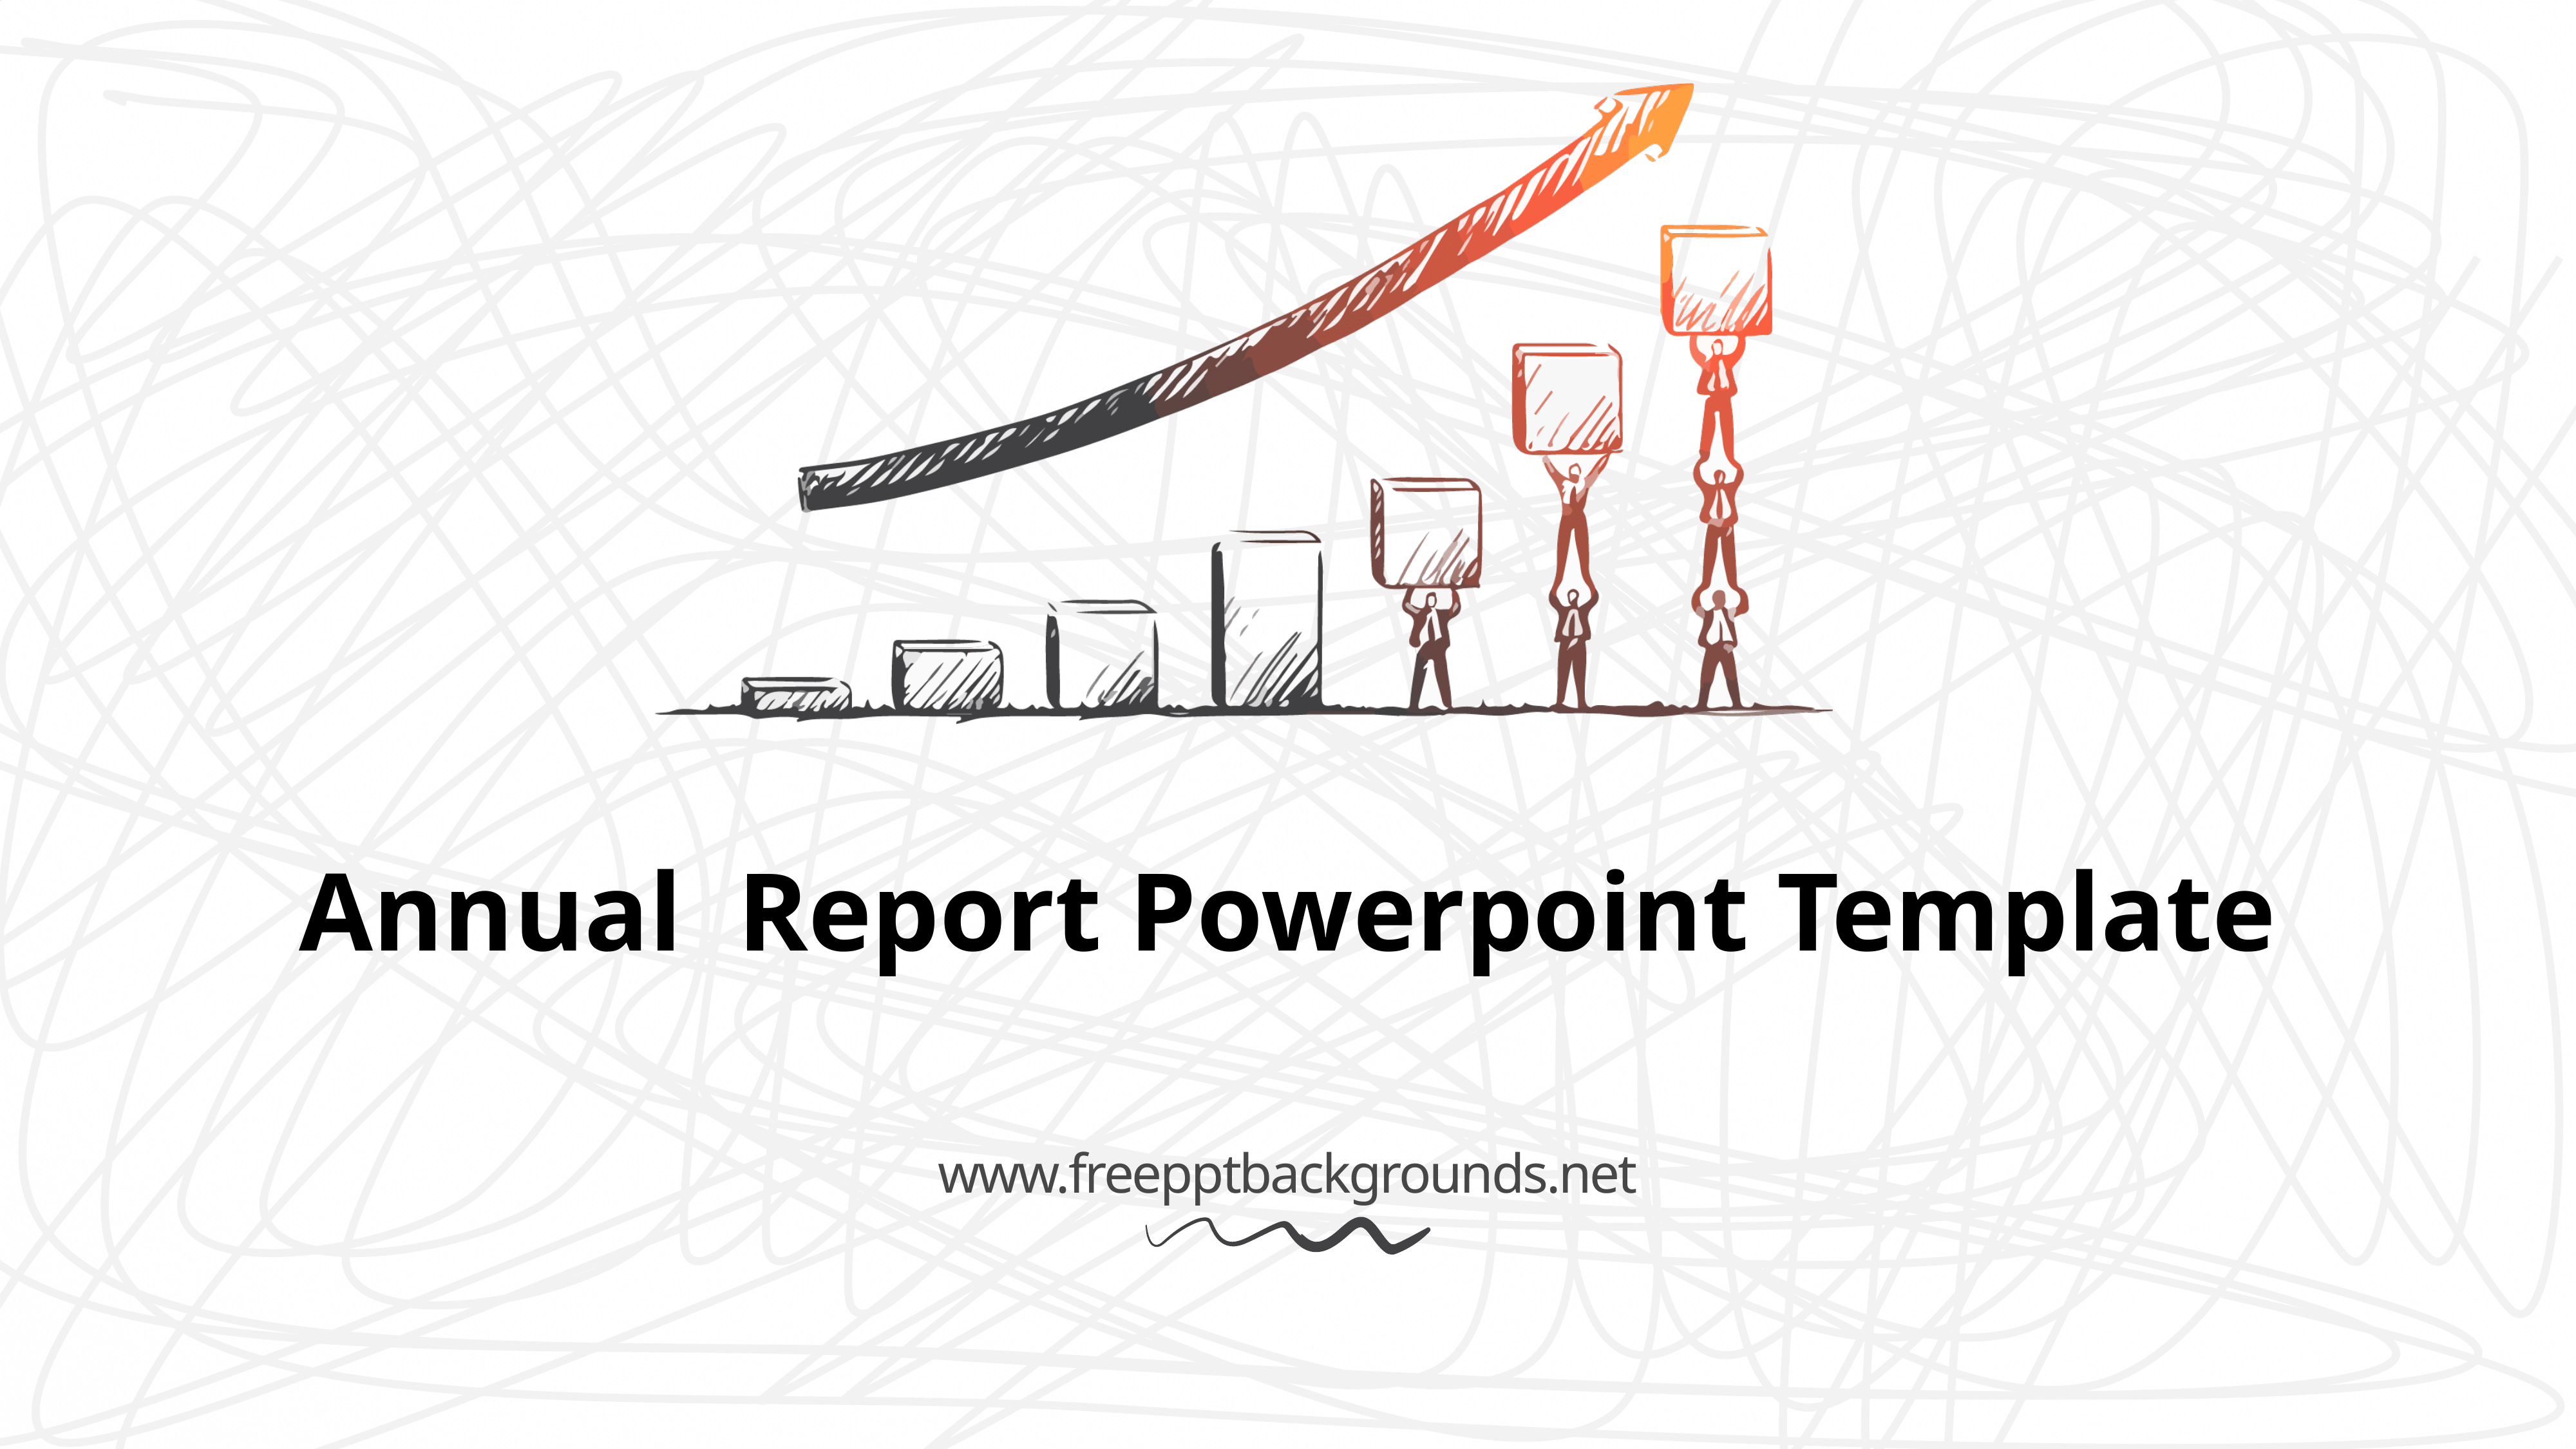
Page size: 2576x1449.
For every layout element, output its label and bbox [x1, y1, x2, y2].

text_box [0, 0, 2576, 1449]
picture [654, 83, 1833, 725]
